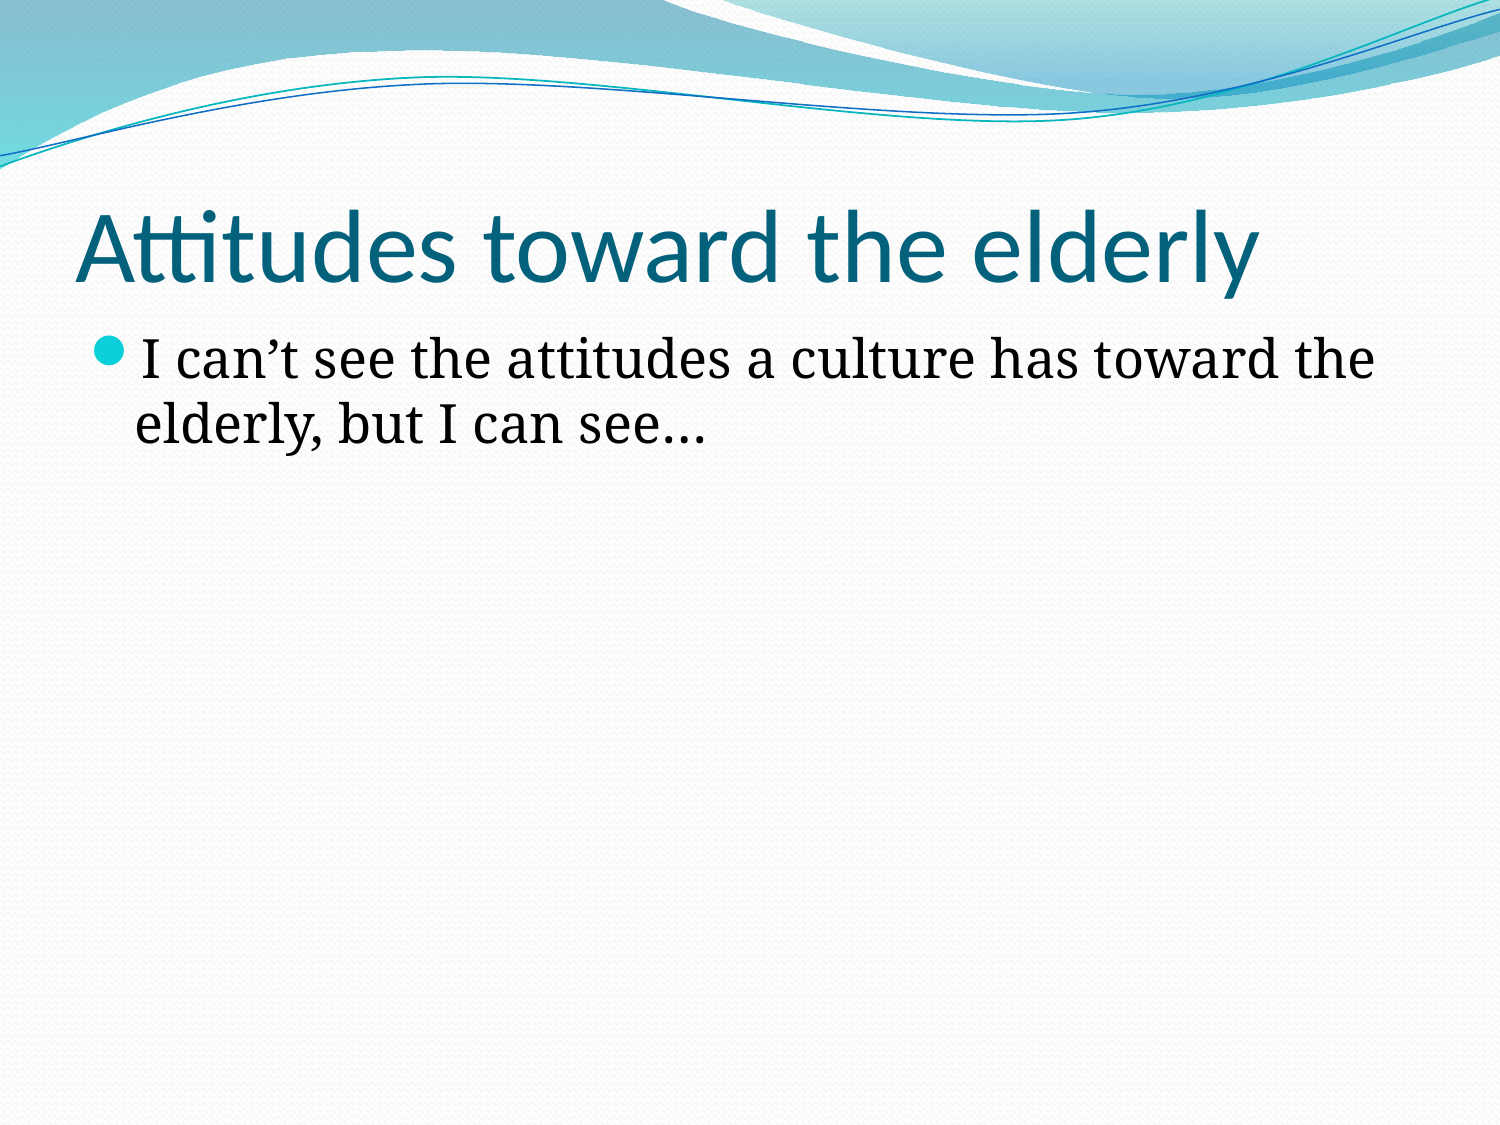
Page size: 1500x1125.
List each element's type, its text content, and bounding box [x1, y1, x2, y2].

list I can’t see the attitudes a culture has toward the elderly, but I can see… [75, 317, 1425, 1038]
title Attitudes toward the elderly [75, 115, 1425, 303]
